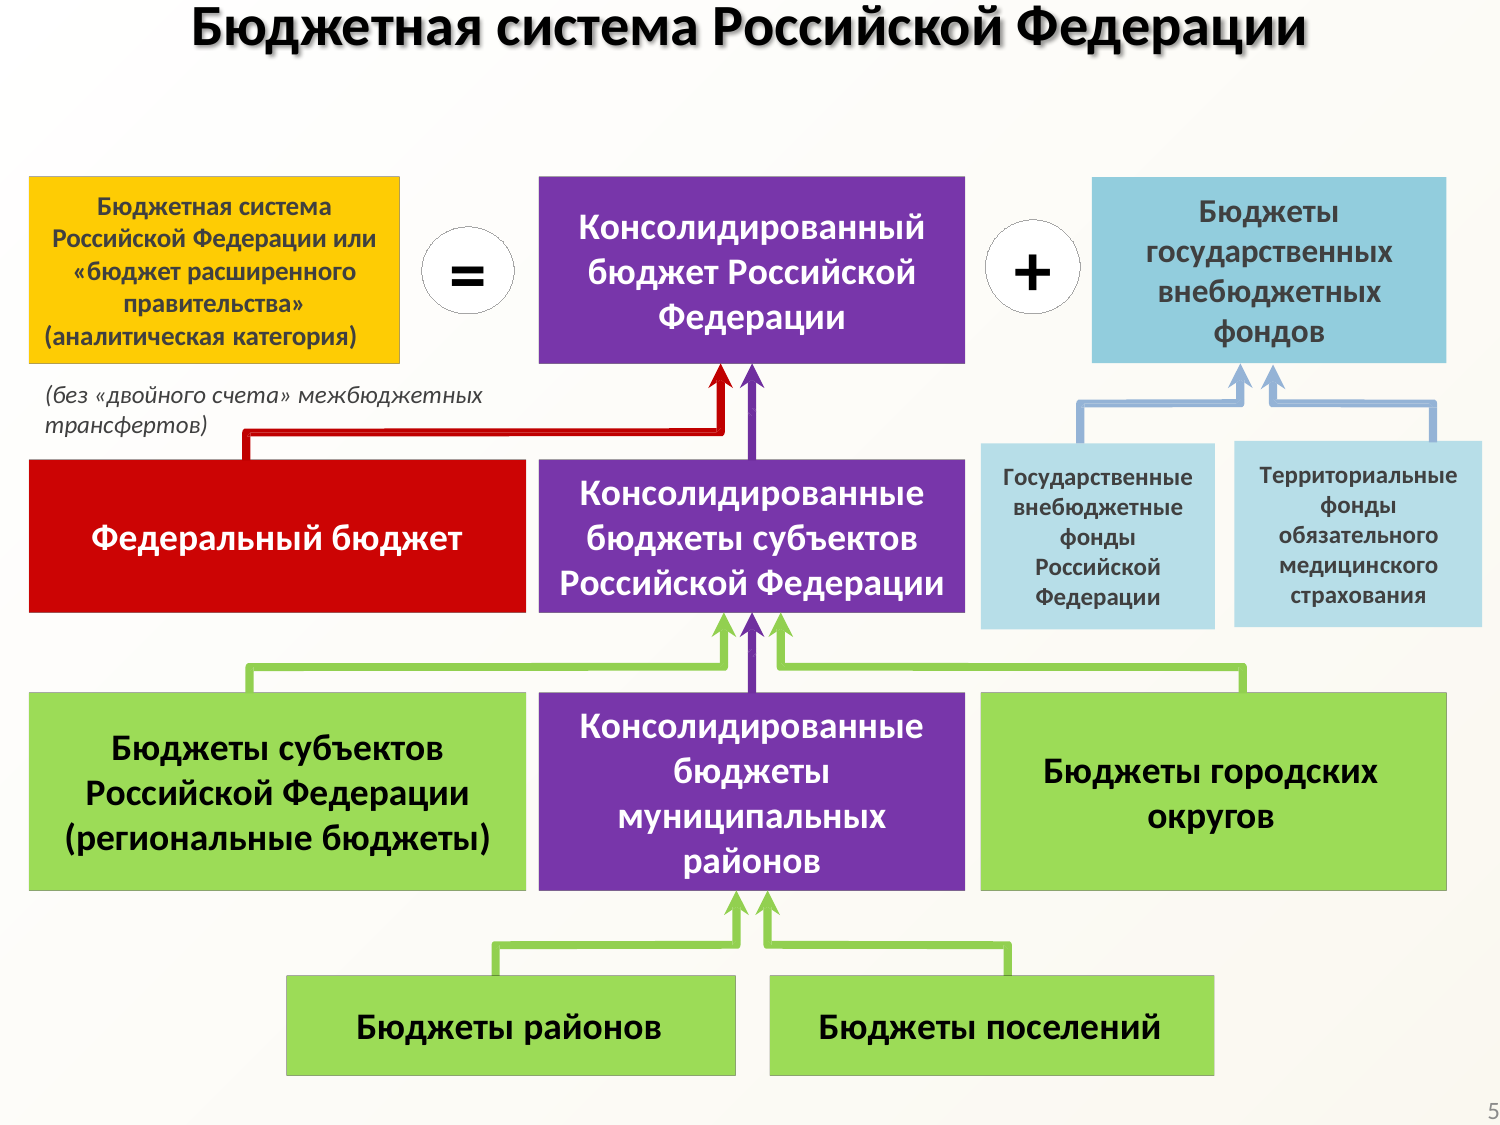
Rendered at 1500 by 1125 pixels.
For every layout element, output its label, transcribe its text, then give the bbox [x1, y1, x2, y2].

text_box [768, 612, 1247, 694]
text_box [769, 975, 1215, 1076]
text_box Бюджетная система Российской Федерации или «бюджет расширенного правительства» (аналитическая категория) [43, 188, 386, 353]
text_box Бюджеты районов [354, 1001, 669, 1049]
text_box [1260, 364, 1438, 443]
text_box [28, 176, 400, 364]
text_box [242, 363, 734, 461]
text_box [1076, 363, 1253, 444]
text_box = [421, 226, 515, 314]
text_box [980, 443, 1215, 630]
slide_number 5 [1149, 1094, 1500, 1125]
text_box [538, 176, 966, 364]
text_box [739, 363, 765, 461]
text_box [28, 692, 527, 891]
text_box [538, 692, 966, 891]
text_box [1091, 177, 1447, 364]
text_box [491, 890, 749, 975]
text_box Территориальные фонды обязательного медицинского страхования [1253, 458, 1465, 611]
text_box Бюджетная система Российской Федерации [0, 0, 1500, 118]
text_box + [985, 219, 1081, 314]
text_box Бюджеты поселений [816, 1001, 1168, 1049]
text_box [739, 612, 765, 694]
text_box Федеральный бюджет [89, 512, 466, 560]
text_box Консолидированные бюджеты муниципальных районов [574, 700, 930, 883]
text_box Консолидированные бюджеты субъектов Российской Федерации [553, 467, 951, 605]
text_box Бюджеты субъектов Российской Федерации (региональные бюджеты) [59, 723, 497, 861]
text_box Бюджеты городских округов [1041, 745, 1387, 838]
text_box [980, 692, 1447, 891]
text_box Бюджеты государственных внебюджетных фондов [1138, 189, 1400, 352]
text_box Консолидированный бюджет Российской Федерации [572, 201, 932, 339]
text_box Государственные внебюджетные фонды Российской Федерации [998, 460, 1198, 613]
text_box [286, 975, 736, 1076]
text_box [28, 459, 527, 613]
text_box [1234, 440, 1483, 628]
text_box (без «двойного счета» межбюджетных трансфертов) [42, 378, 640, 411]
text_box [755, 890, 1012, 975]
text_box [245, 612, 737, 694]
text_box [538, 459, 966, 613]
